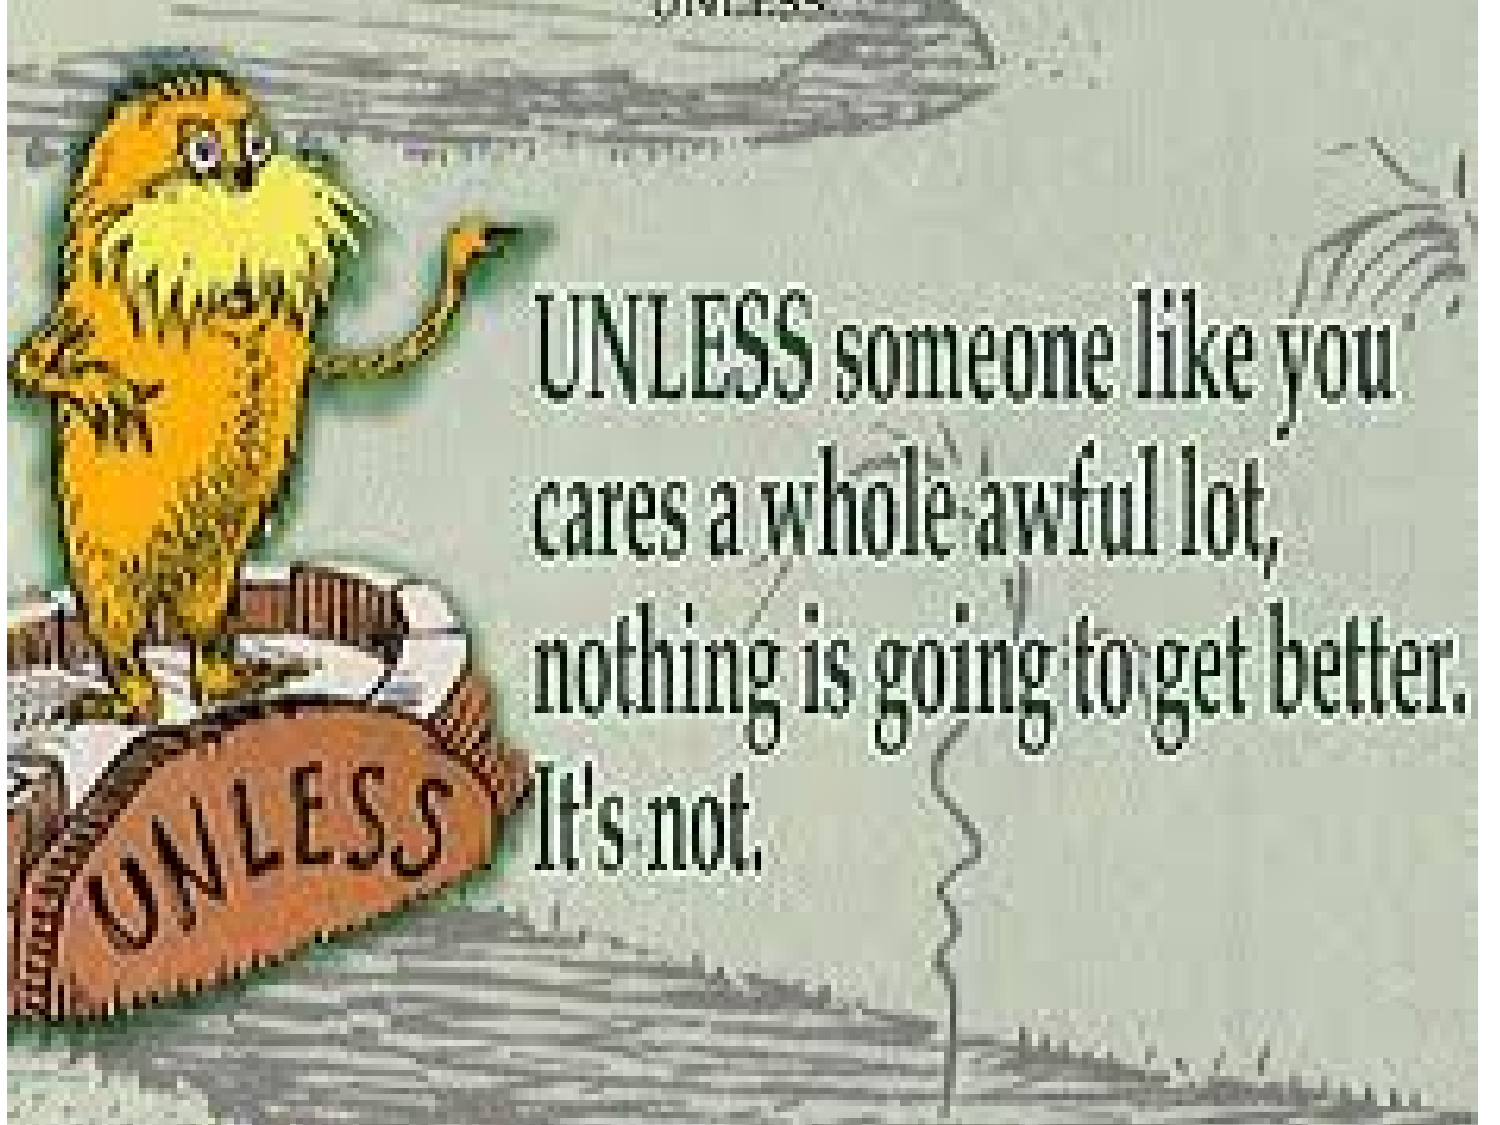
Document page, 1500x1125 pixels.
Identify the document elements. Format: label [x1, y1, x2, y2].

list [0, 0, 1500, 1125]
